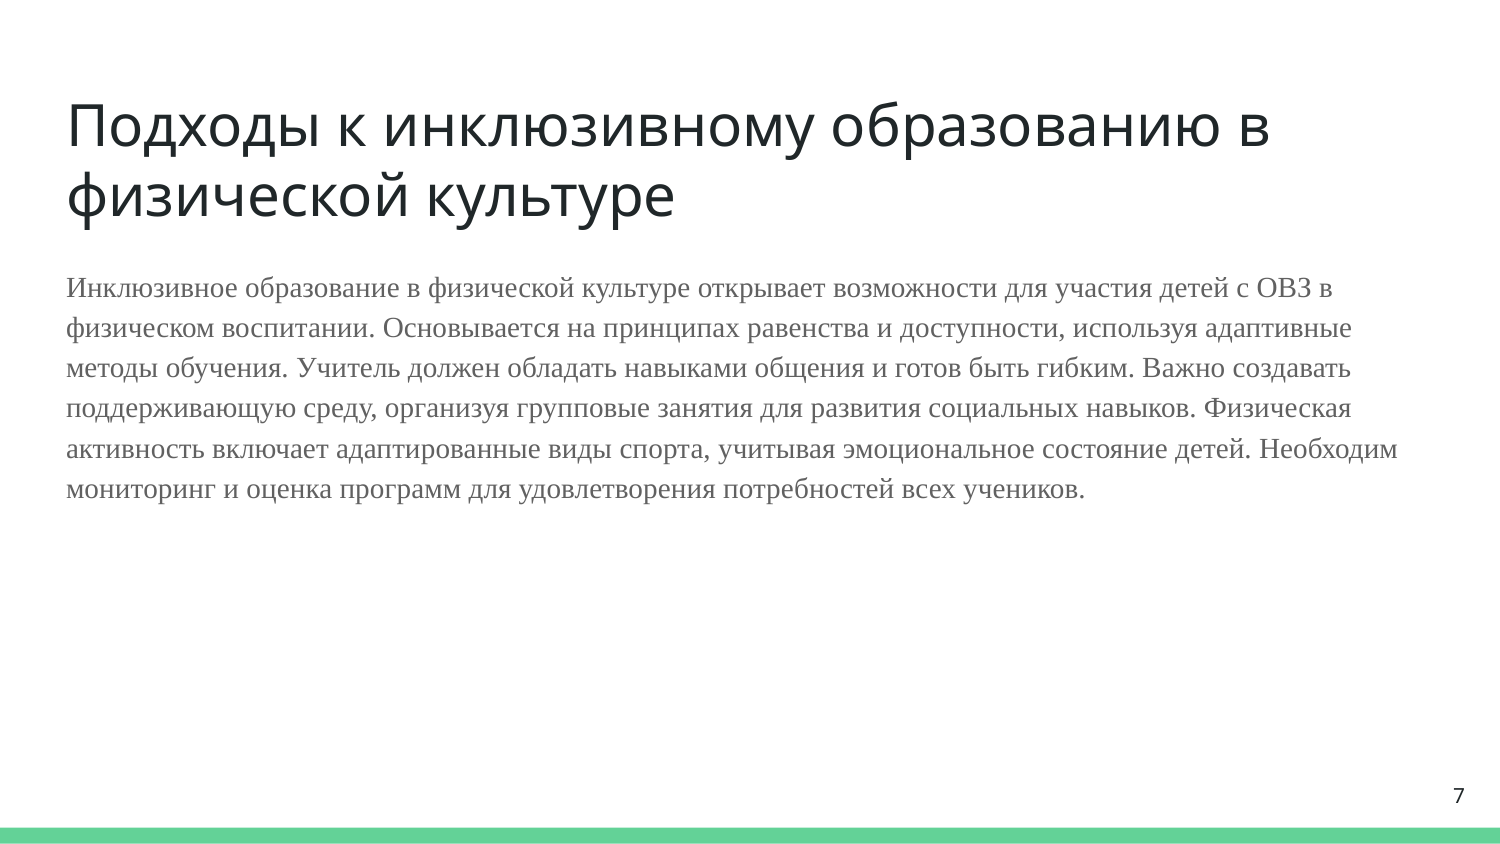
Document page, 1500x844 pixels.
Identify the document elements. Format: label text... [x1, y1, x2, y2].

list Инклюзивное образование в физической культуре открывает возможности для участия детей с ОВЗ в физическом воспитании. Основывается на принципах равенства и доступности, используя адаптивные методы обучения. Учитель должен обладать навыками общения и готов быть гибким. Важно создавать поддерживающую среду, организуя групповые занятия для развития социальных навыков. Физическая активность включает адаптированные виды спорта, учитывая эмоциональное состояние детей. Необходим мониторинг и оценка программ для удовлетворения потребностей всех учеников. [51, 248, 1449, 774]
title Подходы к инклюзивному образованию в физической культуре [51, 72, 1449, 167]
slide_number 7 [1389, 764, 1480, 830]
